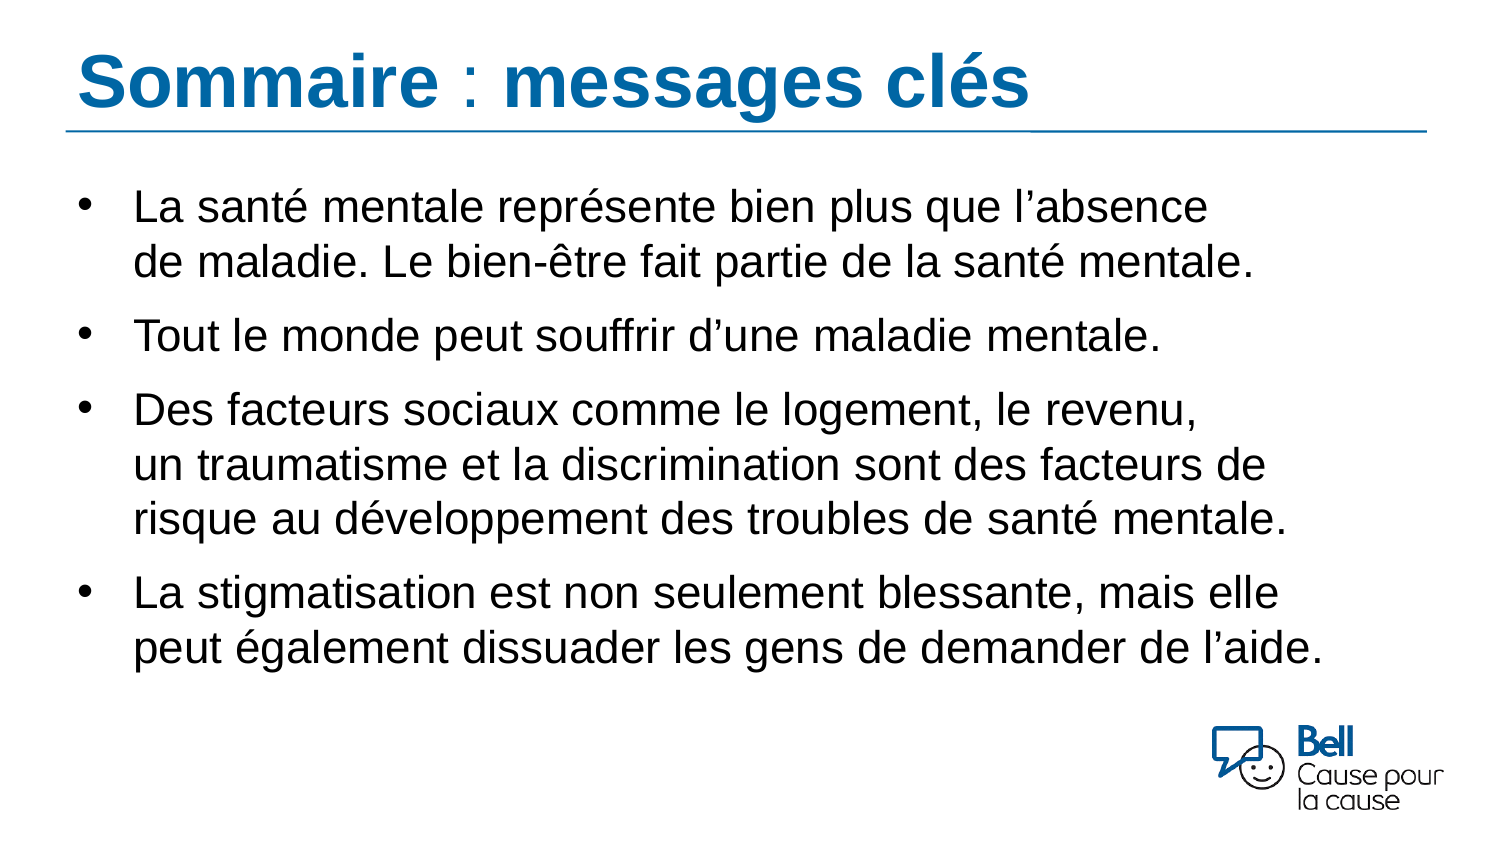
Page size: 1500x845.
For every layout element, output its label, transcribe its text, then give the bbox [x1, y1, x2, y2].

picture [1212, 733, 1444, 810]
list La santé mentale représente bien plus que l’absence de maladie. Le bien-être fait partie de la santé mentale. Tout le monde peut souffrir d’une maladie mentale. Des facteurs sociaux comme le logement, le revenu, un traumatisme et la discrimination sont des facteurs de risque au développement des troubles de santé mentale. La stigmatisation est non seulement blessante, mais elle peut également dissuader les gens de demander de l’aide. [62, 169, 1444, 733]
title Sommaire : messages clés [62, 15, 1433, 123]
